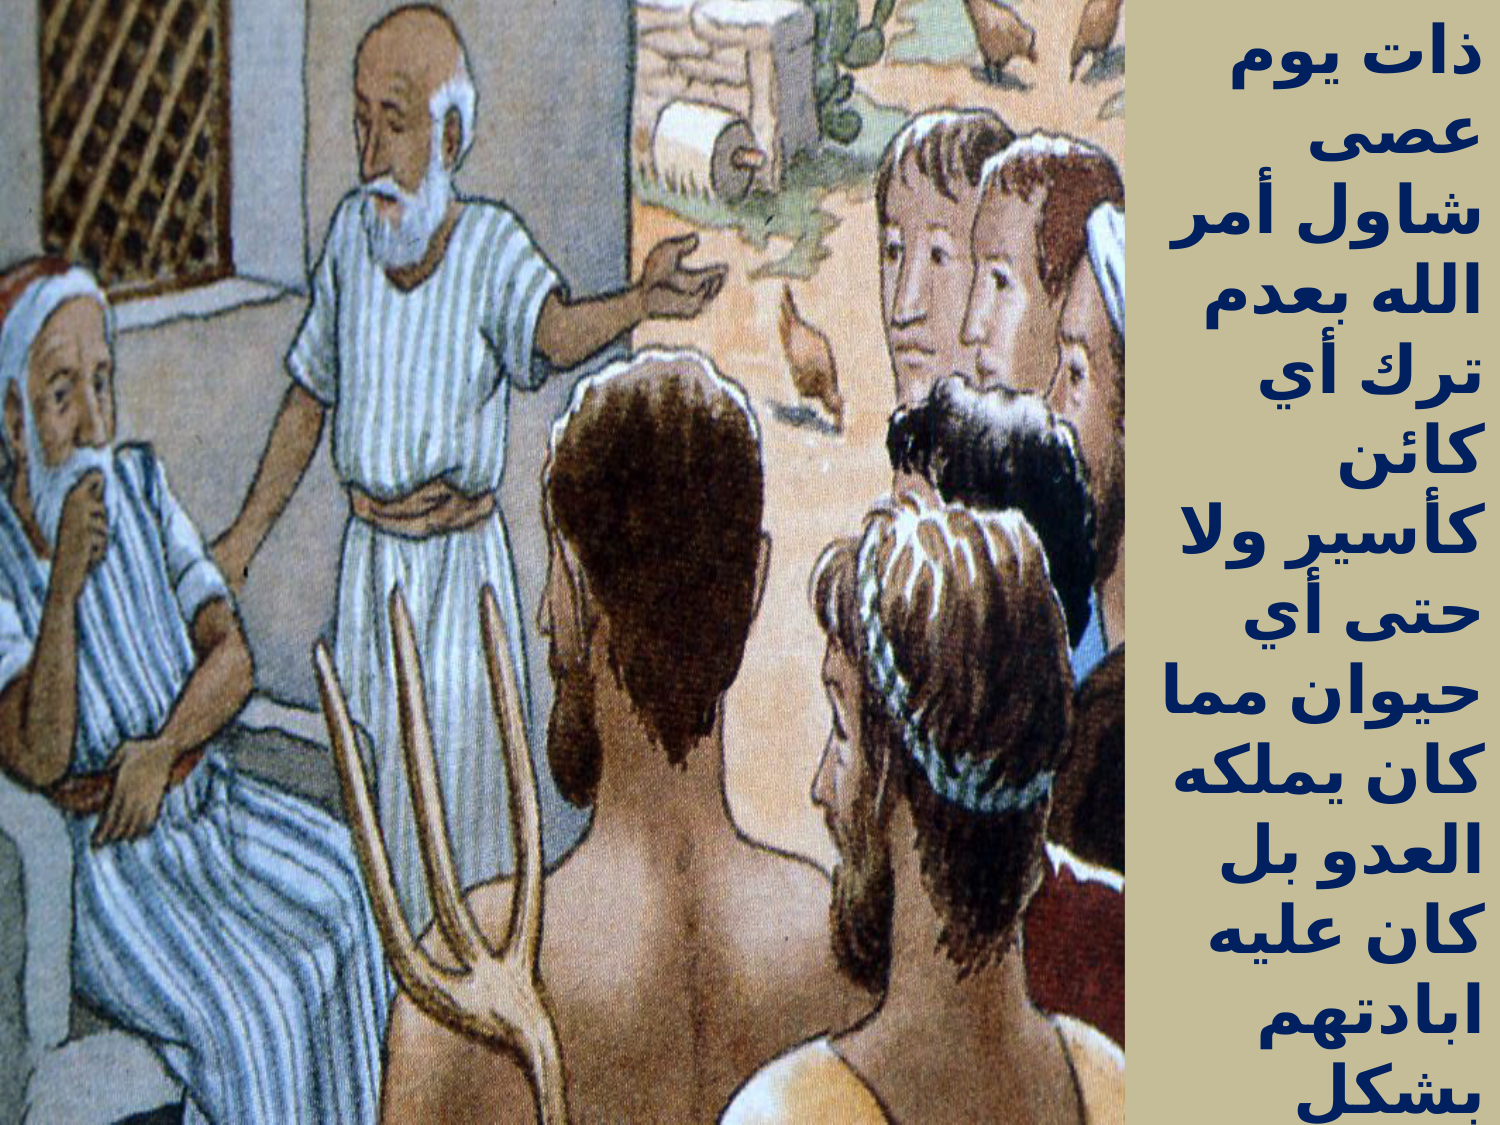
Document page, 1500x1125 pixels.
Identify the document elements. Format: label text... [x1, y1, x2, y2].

picture [0, 0, 1126, 1125]
text_box ذات يوم عصى شاول أمر الله بعدم ترك أي كائن كأسير ولا حتى أي حيوان مما كان يملكه العدو بل كان عليه ابادتهم بشكل كامل فقال صموئيل بأن الله قد اختار ملك أخر غير شاول. [1126, 0, 1500, 1125]
